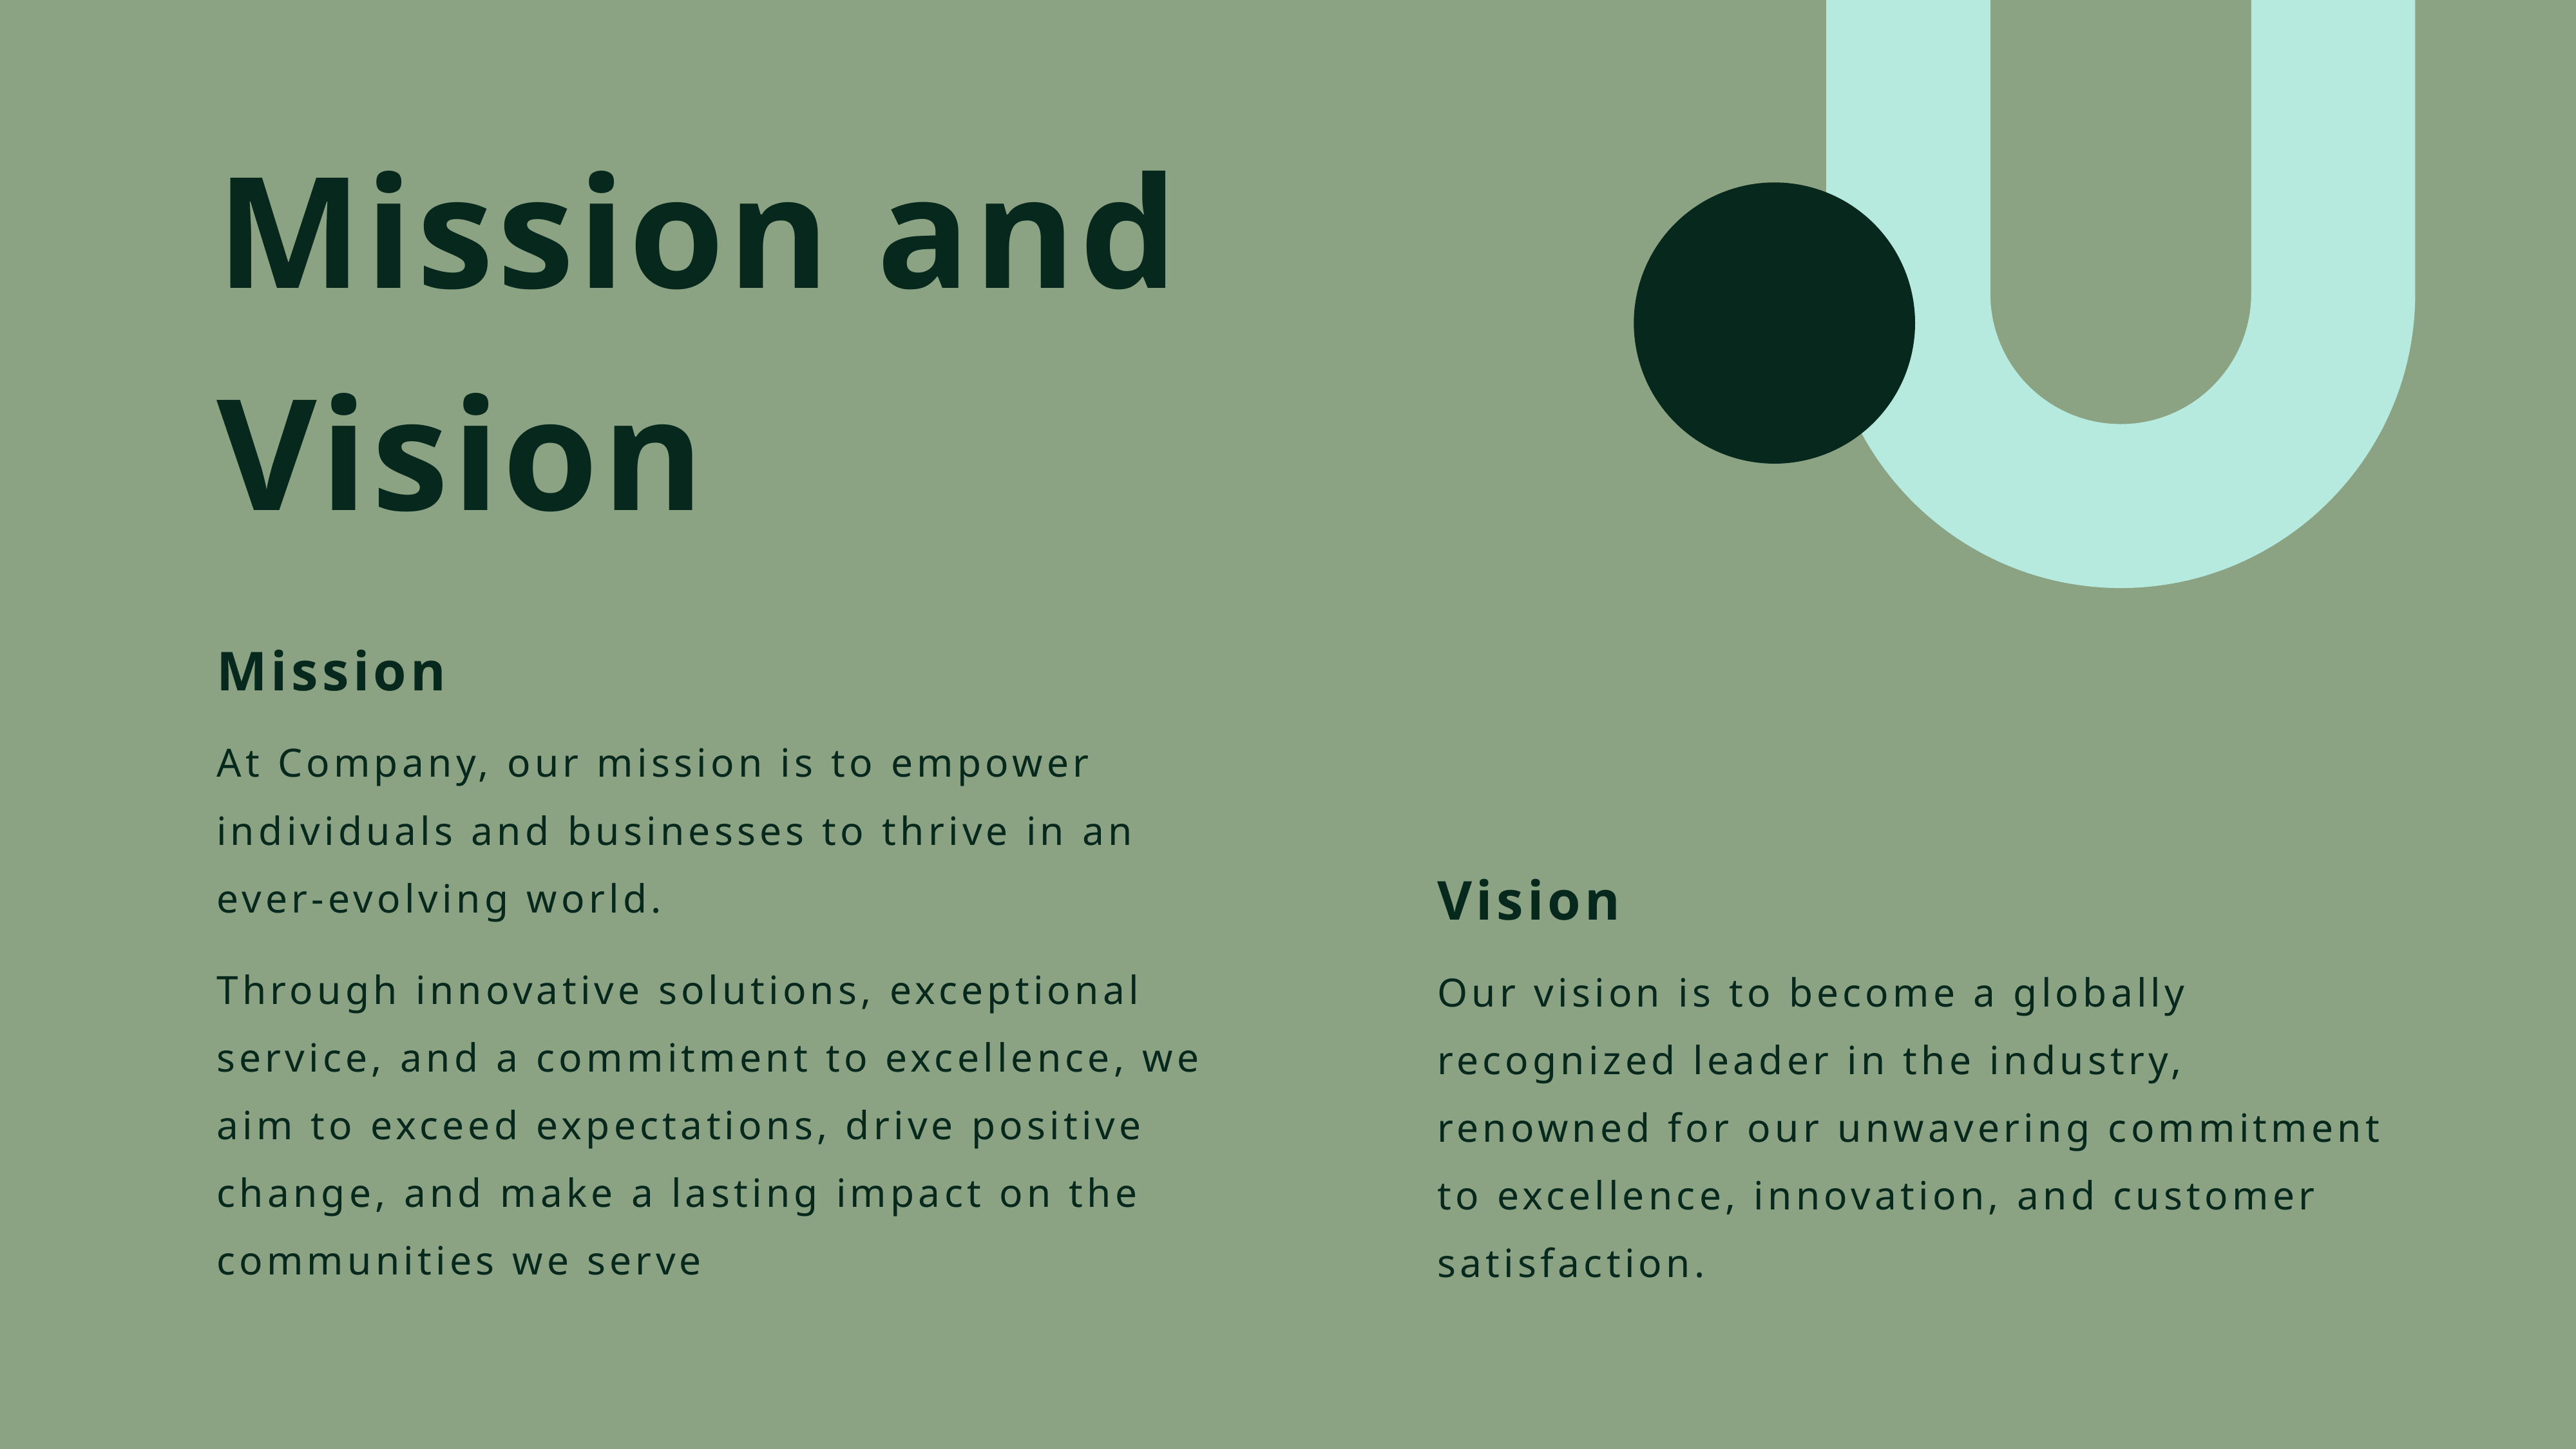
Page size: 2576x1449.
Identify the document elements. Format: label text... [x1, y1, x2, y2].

text_box At Company, our mission is to empower individuals and businesses to thrive in an ever-evolving world. Through innovative solutions, exceptional service, and a commitment to excellence, we aim to exceed expectations, drive positive change, and make a lasting impact on the communities we serve [207, 712, 1226, 1288]
text_box Vision [1427, 855, 2403, 936]
text_box [1826, 0, 2416, 589]
text_box Mission and Vision [207, 92, 1288, 546]
text_box [1633, 182, 1916, 464]
text_box Our vision is to become a globally recognized leader in the industry, renowned for our unwavering commitment to excellence, innovation, and customer satisfaction. [1427, 942, 2403, 1290]
text_box Mission [207, 625, 1226, 706]
